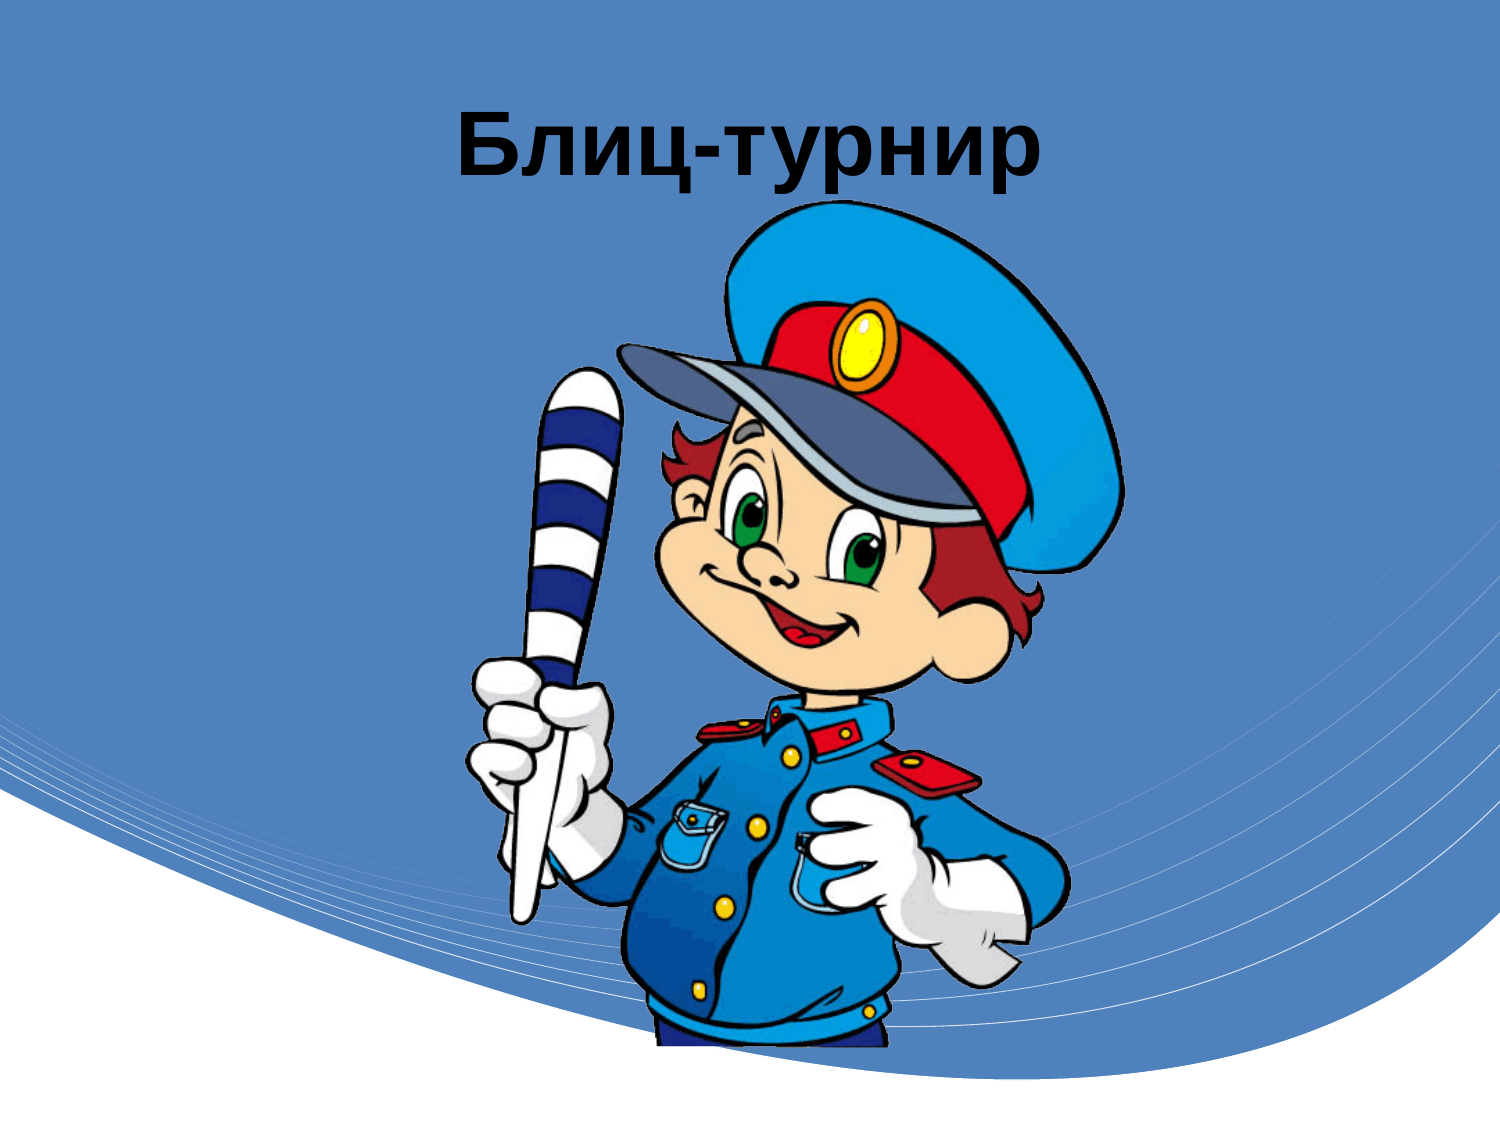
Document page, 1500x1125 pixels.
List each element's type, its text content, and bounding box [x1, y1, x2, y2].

picture [433, 161, 1159, 1080]
title Блиц-турнир [75, 45, 1425, 233]
